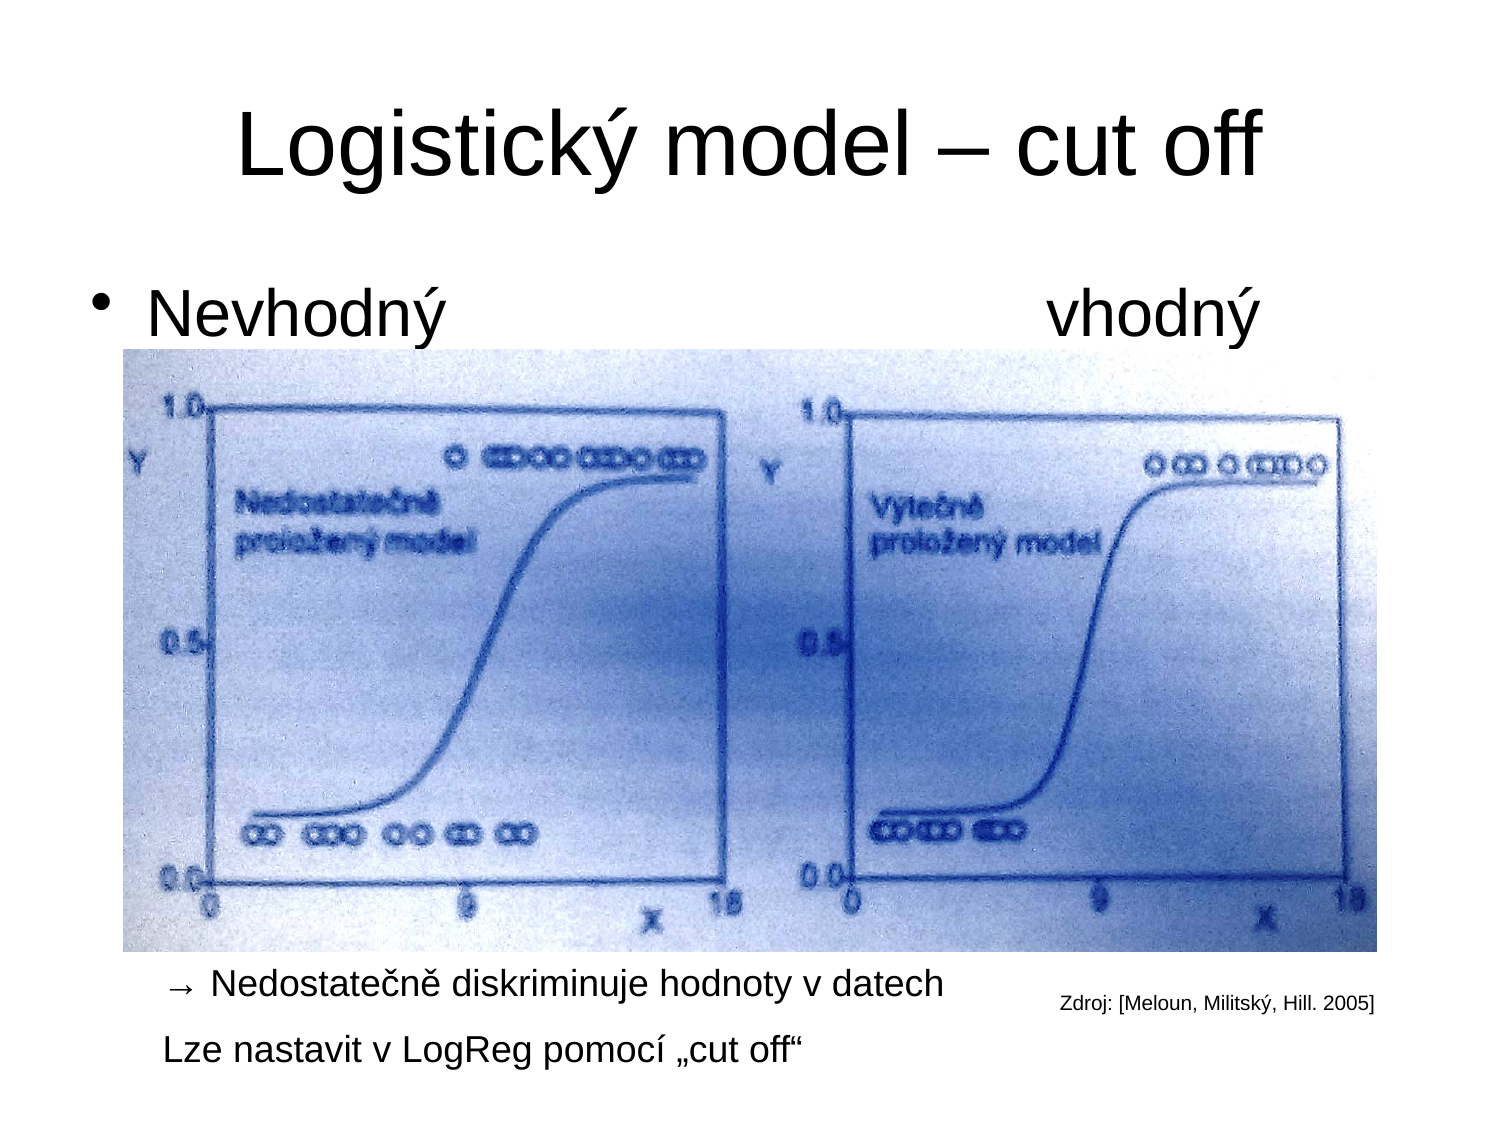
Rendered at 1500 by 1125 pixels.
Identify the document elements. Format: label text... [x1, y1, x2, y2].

text_box Zdroj: [Meloun, Militský, Hill. 2005] [1045, 982, 1400, 1022]
text_box Lze nastavit v LogReg pomocí „cut off“ [147, 1017, 1424, 1078]
title Logistický model – cut off [75, 45, 1425, 233]
text_box → Nedostatečně diskriminuje hodnoty v datech [147, 961, 998, 1012]
picture [122, 349, 1377, 953]
list Nevhodný vhodný [75, 262, 1425, 1005]
